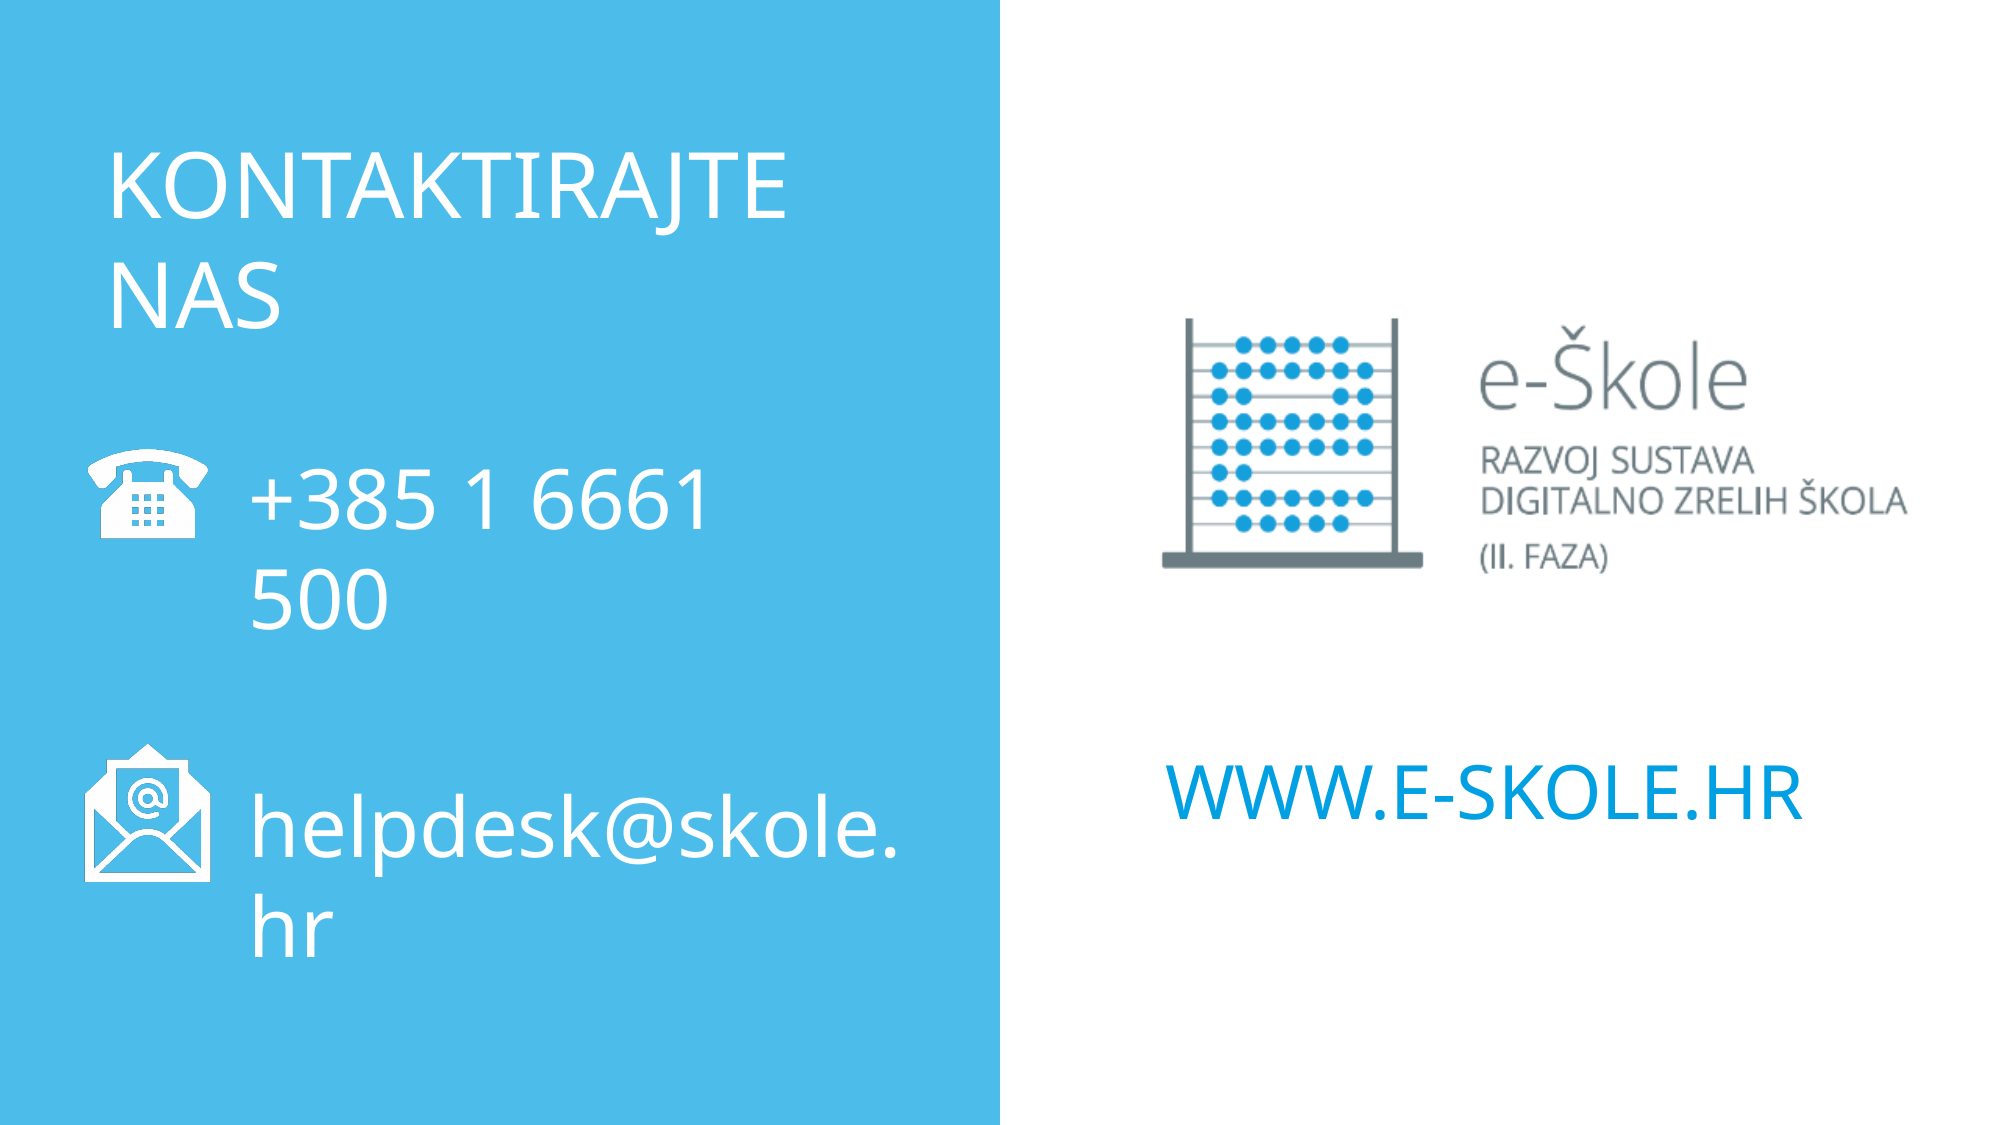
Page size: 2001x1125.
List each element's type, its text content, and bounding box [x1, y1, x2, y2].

picture [72, 737, 223, 888]
text_box +385 1 6661 500 [233, 438, 880, 744]
text_box helpdesk@skole.hr [233, 766, 929, 1027]
picture [1072, 103, 1962, 767]
text_box [0, 0, 1000, 1125]
text_box KONTAKTIRAJTE NAS [90, 119, 938, 355]
text_box WWW.E-SKOLE.HR [1150, 767, 1884, 843]
picture [72, 419, 223, 570]
